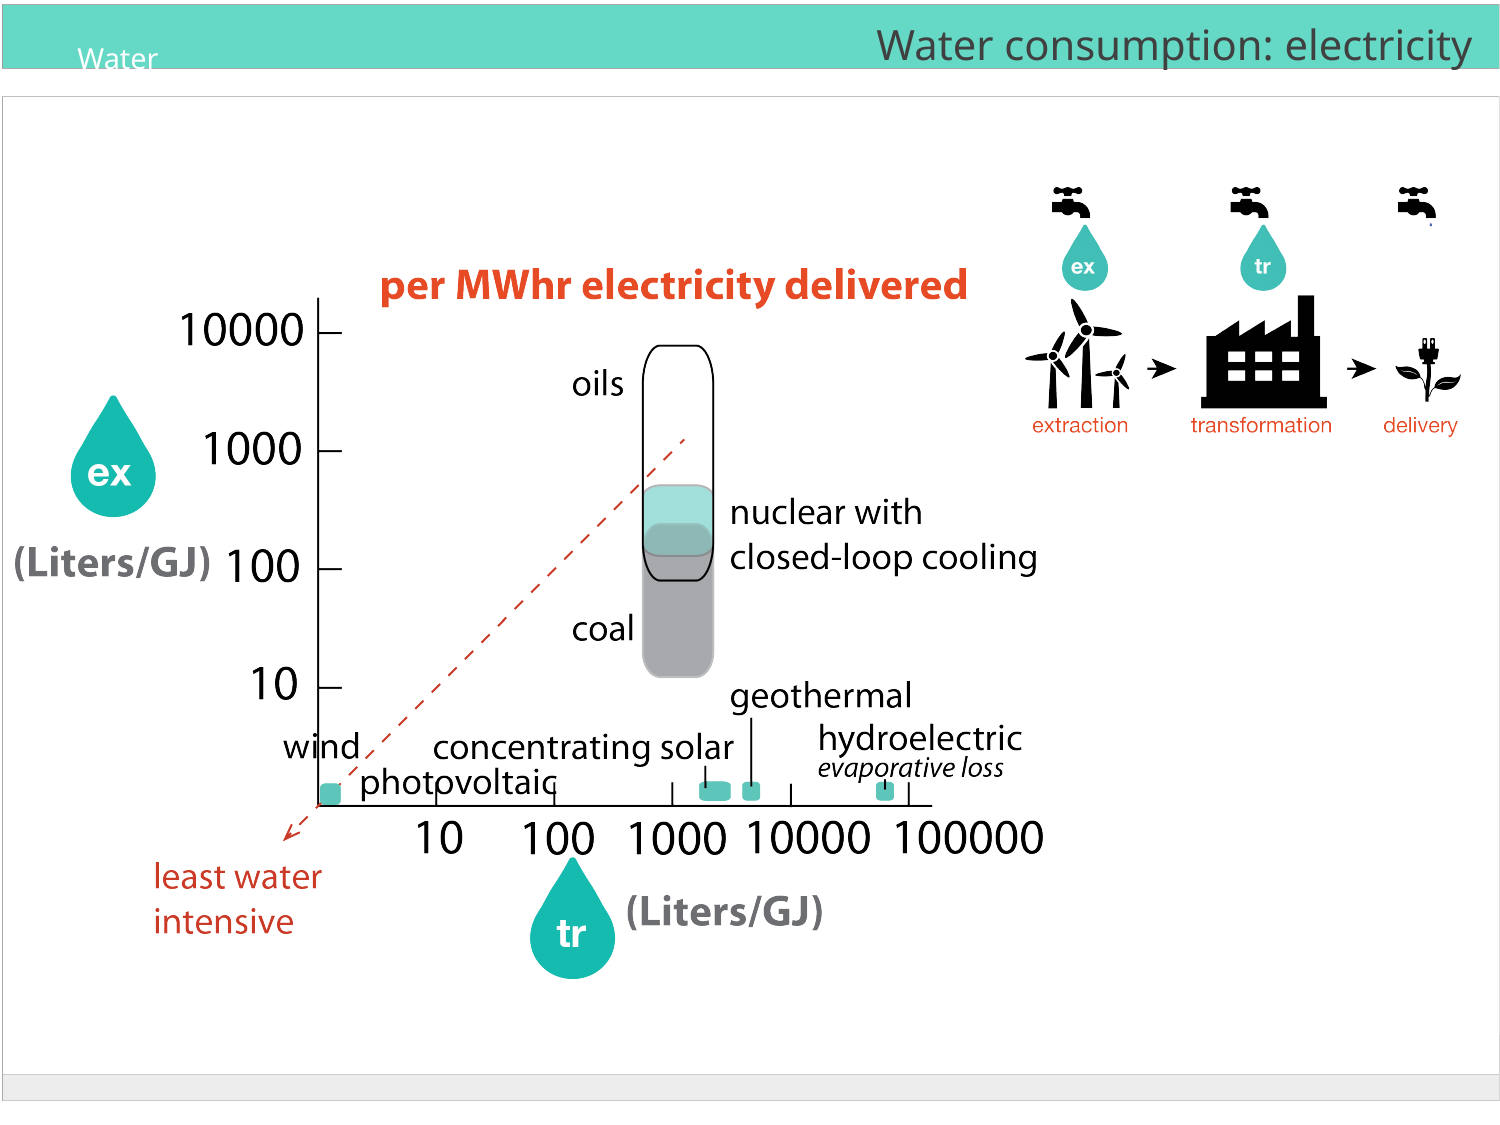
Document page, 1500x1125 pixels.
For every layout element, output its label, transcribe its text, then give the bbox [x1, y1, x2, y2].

title Water consumption: electricity [712, 0, 1488, 100]
picture [0, 0, 1500, 1101]
